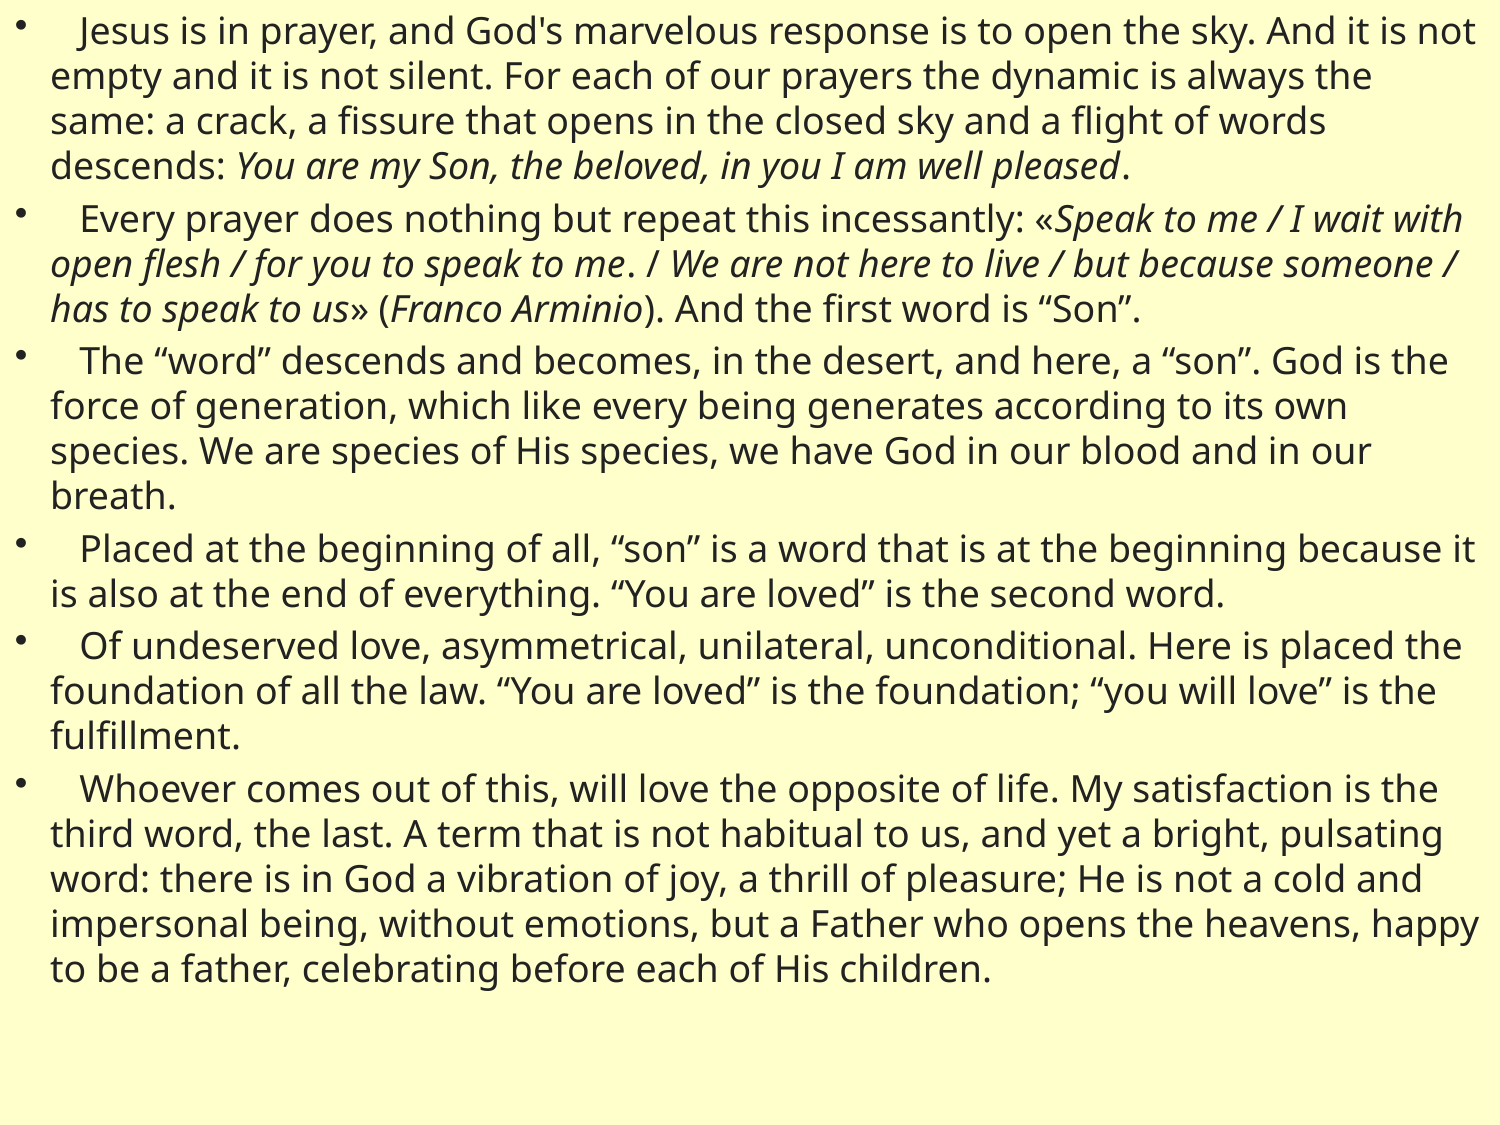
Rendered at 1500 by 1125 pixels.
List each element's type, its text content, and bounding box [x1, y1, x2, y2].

text_box Jesus is in prayer, and God's marvelous response is to open the sky. And it is not empty and it is not silent. For each of our prayers the dynamic is always the same: a crack, a fissure that opens in the closed sky and a flight of words descends: You are my Son, the beloved, in you I am well pleased. Every prayer does nothing but repeat this incessantly: «Speak to me / I wait with open flesh / for you to speak to me. / We are not here to live / but because someone / has to speak to us» (Franco Arminio). And the first word is “Son”. The “word” descends and becomes, in the desert, and here, a “son”. God is the force of generation, which like every being generates according to its own species. We are species of His species, we have God in our blood and in our breath. Placed at the beginning of all, “son” is a word that is at the beginning because it is also at the end of everything. “You are loved” is the second word. Of undeserved love, asymmetrical, unilateral, unconditional. Here is placed the foundation of all the law. “You are loved” is the foundation; “you will love” is the fulfillment. Whoever comes out of this, will love the opposite of life. My satisfaction is the third word, the last. A term that is not habitual to us, and yet a bright, pulsating word: there is in God a vibration of joy, a thrill of pleasure; He is not a cold and impersonal being, without emotions, but a Father who opens the heavens, happy to be a father, celebrating before each of His children. [0, 0, 1500, 998]
